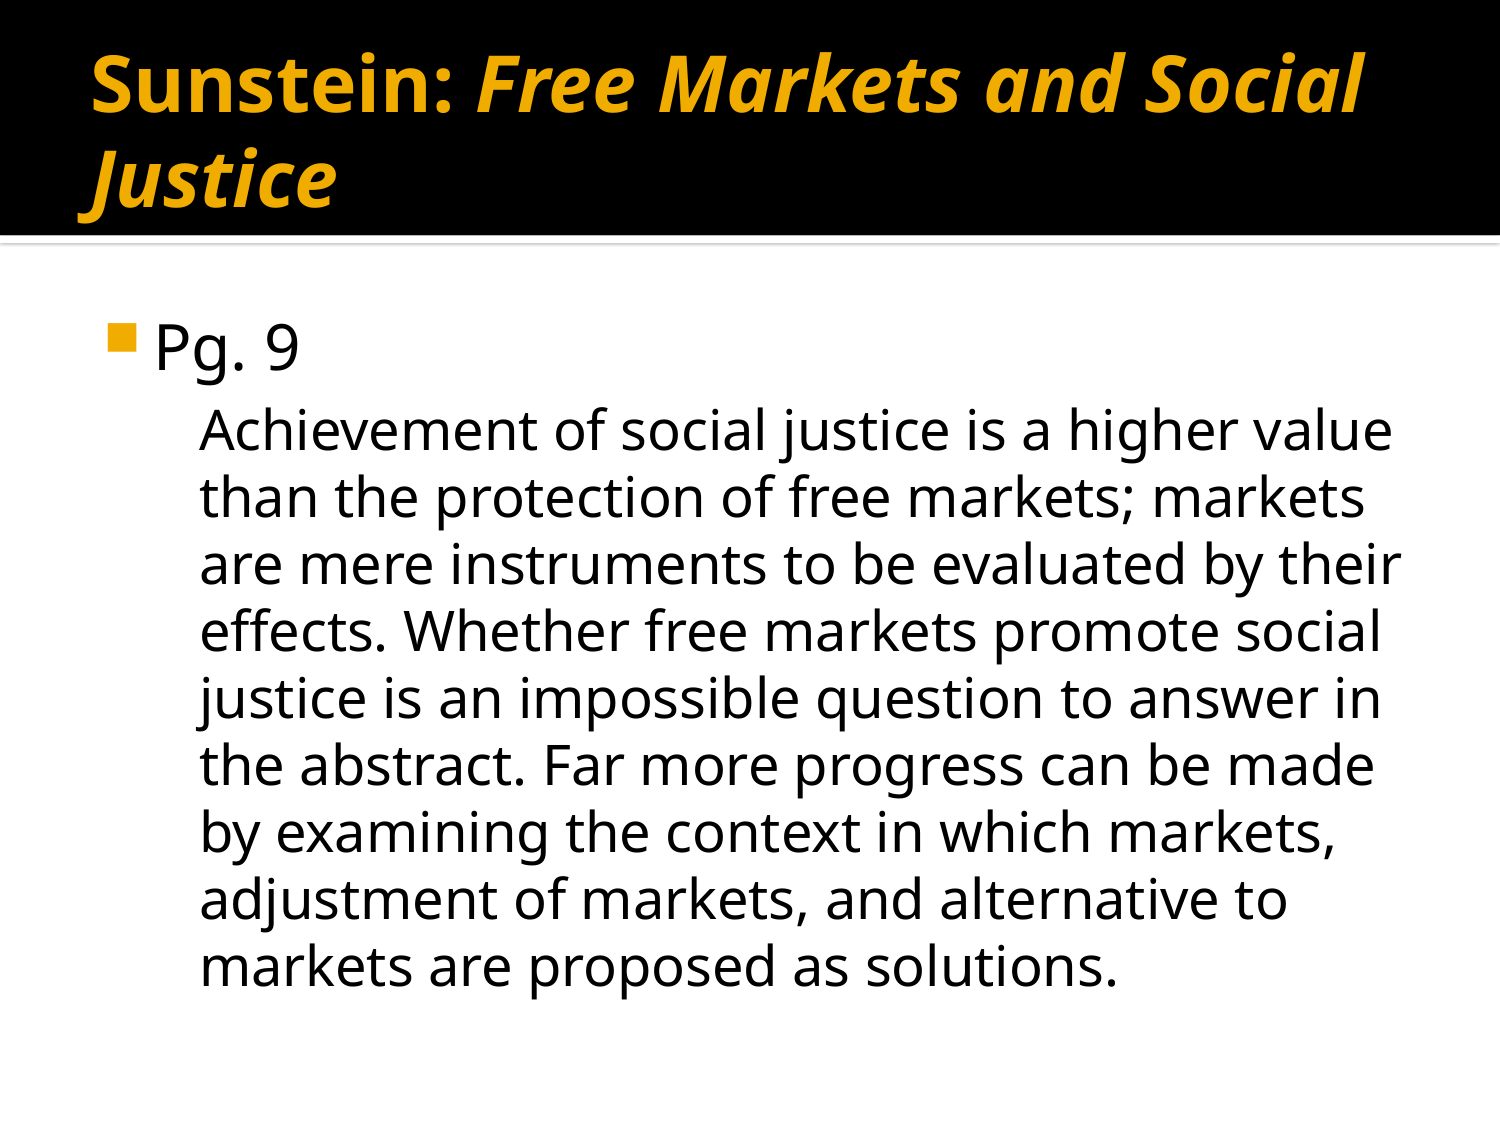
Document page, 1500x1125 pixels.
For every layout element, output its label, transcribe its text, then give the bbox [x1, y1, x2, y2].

list Pg. 9 Achievement of social justice is a higher value than the protection of free markets; markets are mere instruments to be evaluated by their effects. Whether free markets promote social justice is an impossible question to answer in the abstract. Far more progress can be made by examining the context in which markets, adjustment of markets, and alternative to markets are proposed as solutions. [75, 291, 1425, 1050]
title Sunstein: Free Markets and Social Justice [75, 25, 1425, 231]
